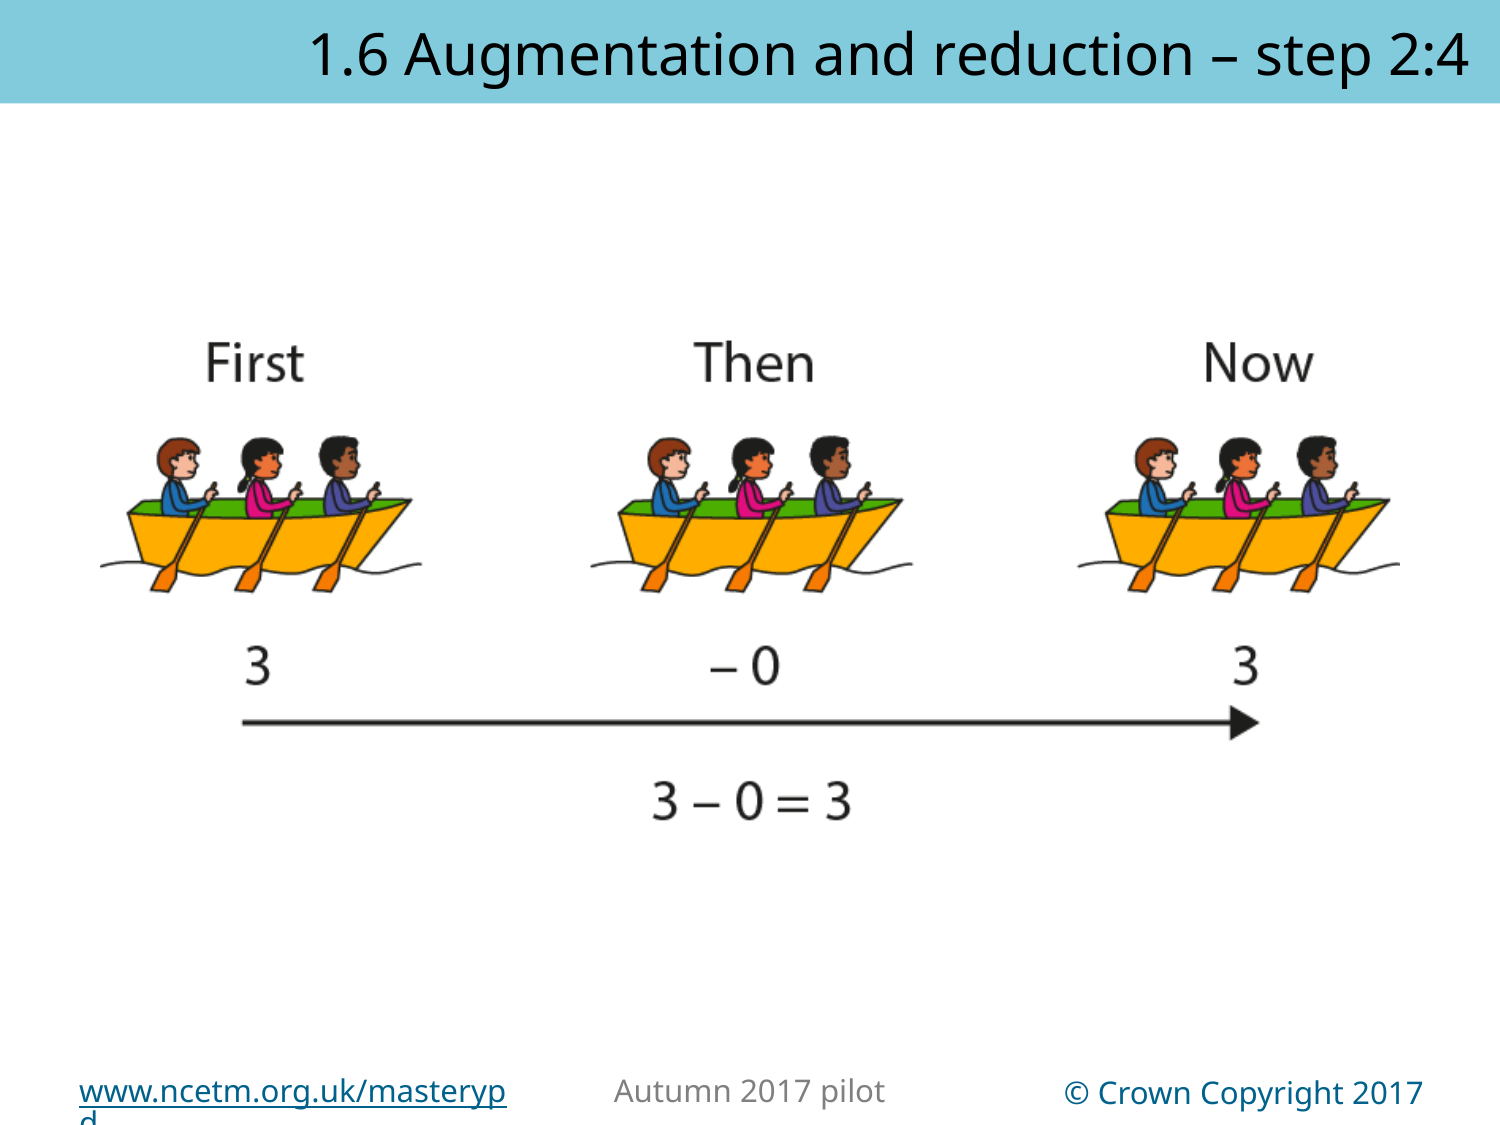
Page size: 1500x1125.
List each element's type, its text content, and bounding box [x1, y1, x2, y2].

picture [643, 774, 881, 835]
picture [64, 333, 1436, 756]
list 1.6 Augmentation and reduction – step 2:4 [0, 0, 1500, 104]
